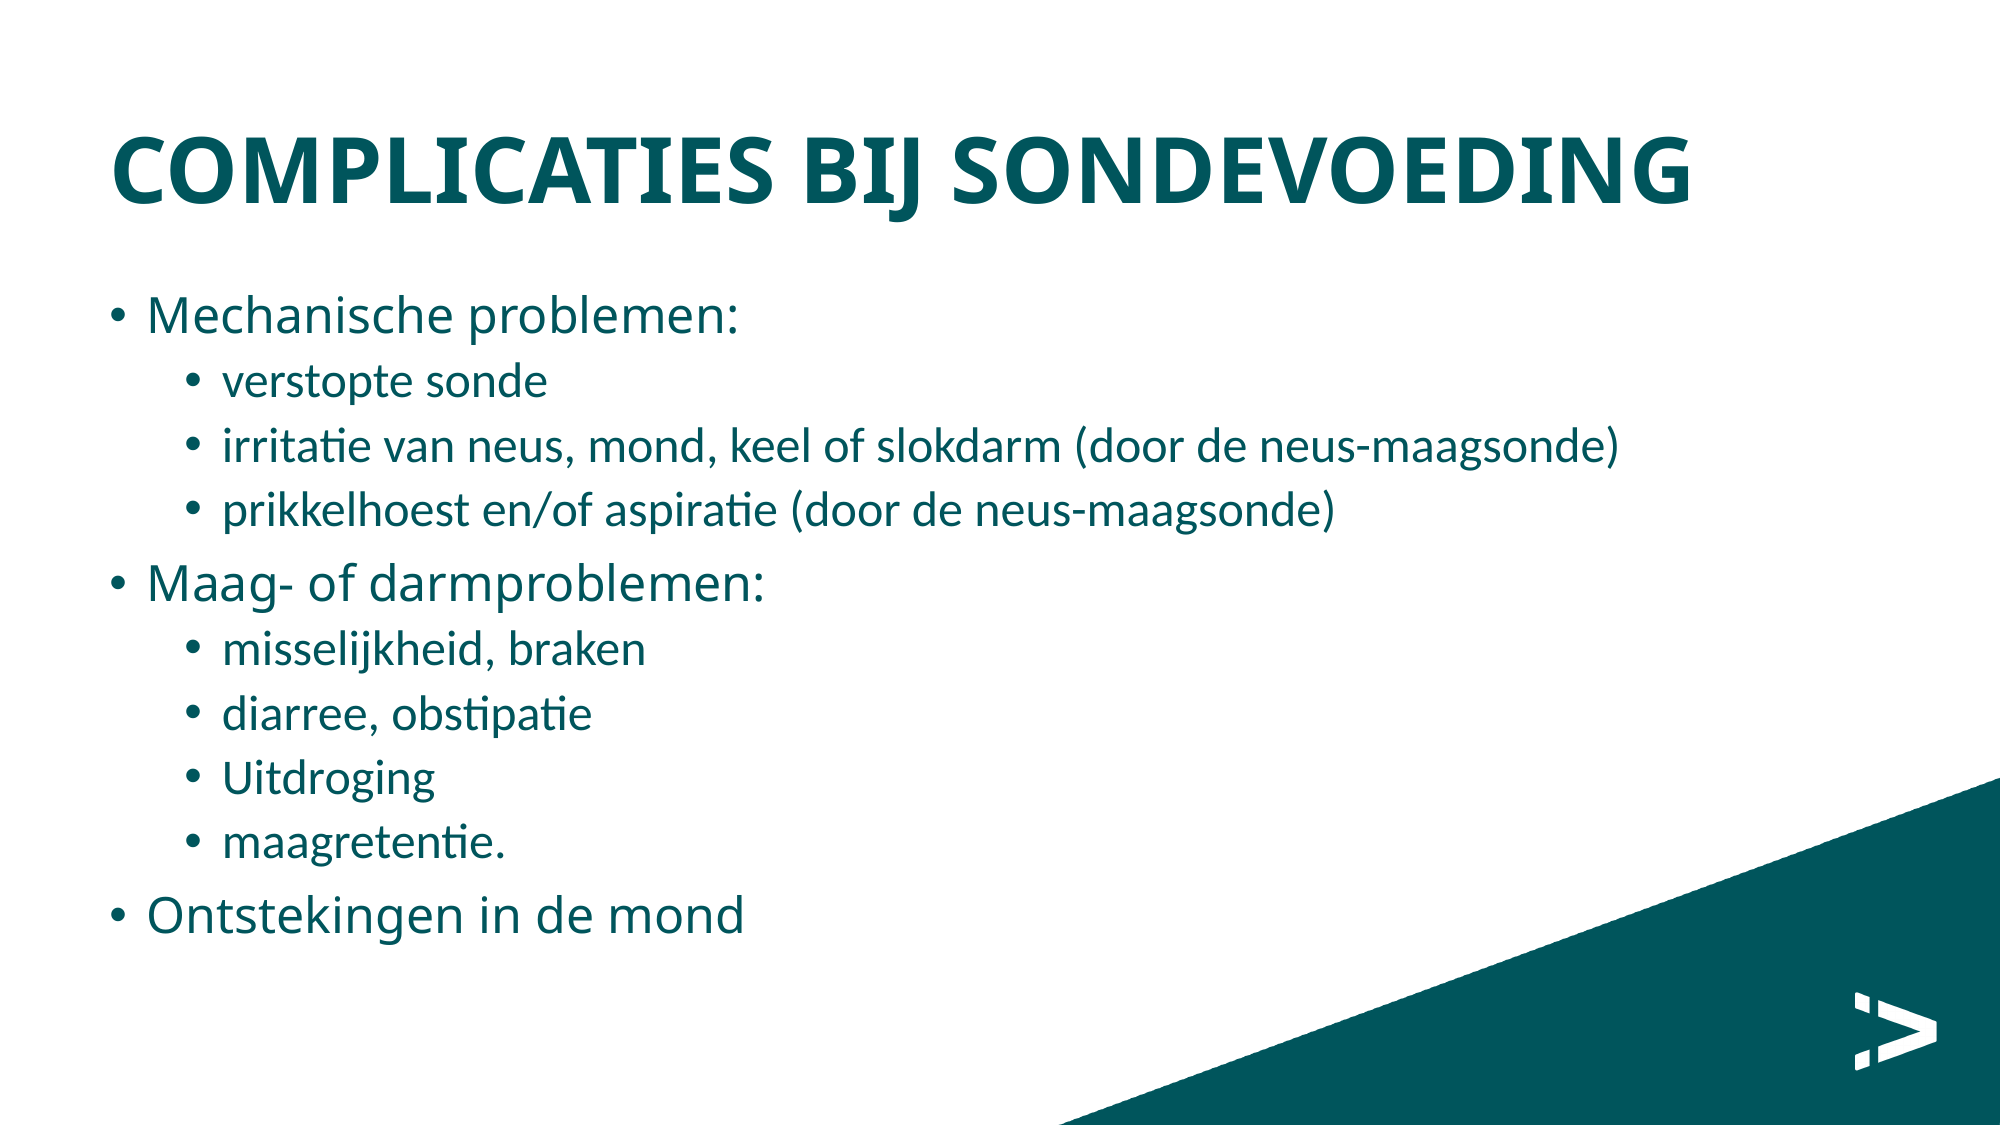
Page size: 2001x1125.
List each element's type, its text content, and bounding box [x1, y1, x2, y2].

list Mechanische problemen: verstopte sonde irritatie van neus, mond, keel of slokdarm (door de neus-maagsonde) prikkelhoest en/of aspiratie (door de neus-maagsonde) Maag- of darmproblemen: misselijkheid, braken diarree, obstipatie Uitdroging maagretentie. Ontstekingen in de mond [94, 282, 1820, 1009]
title Complicaties bij sondevoeding [94, 65, 1820, 282]
picture [0, 0, 2000, 1125]
